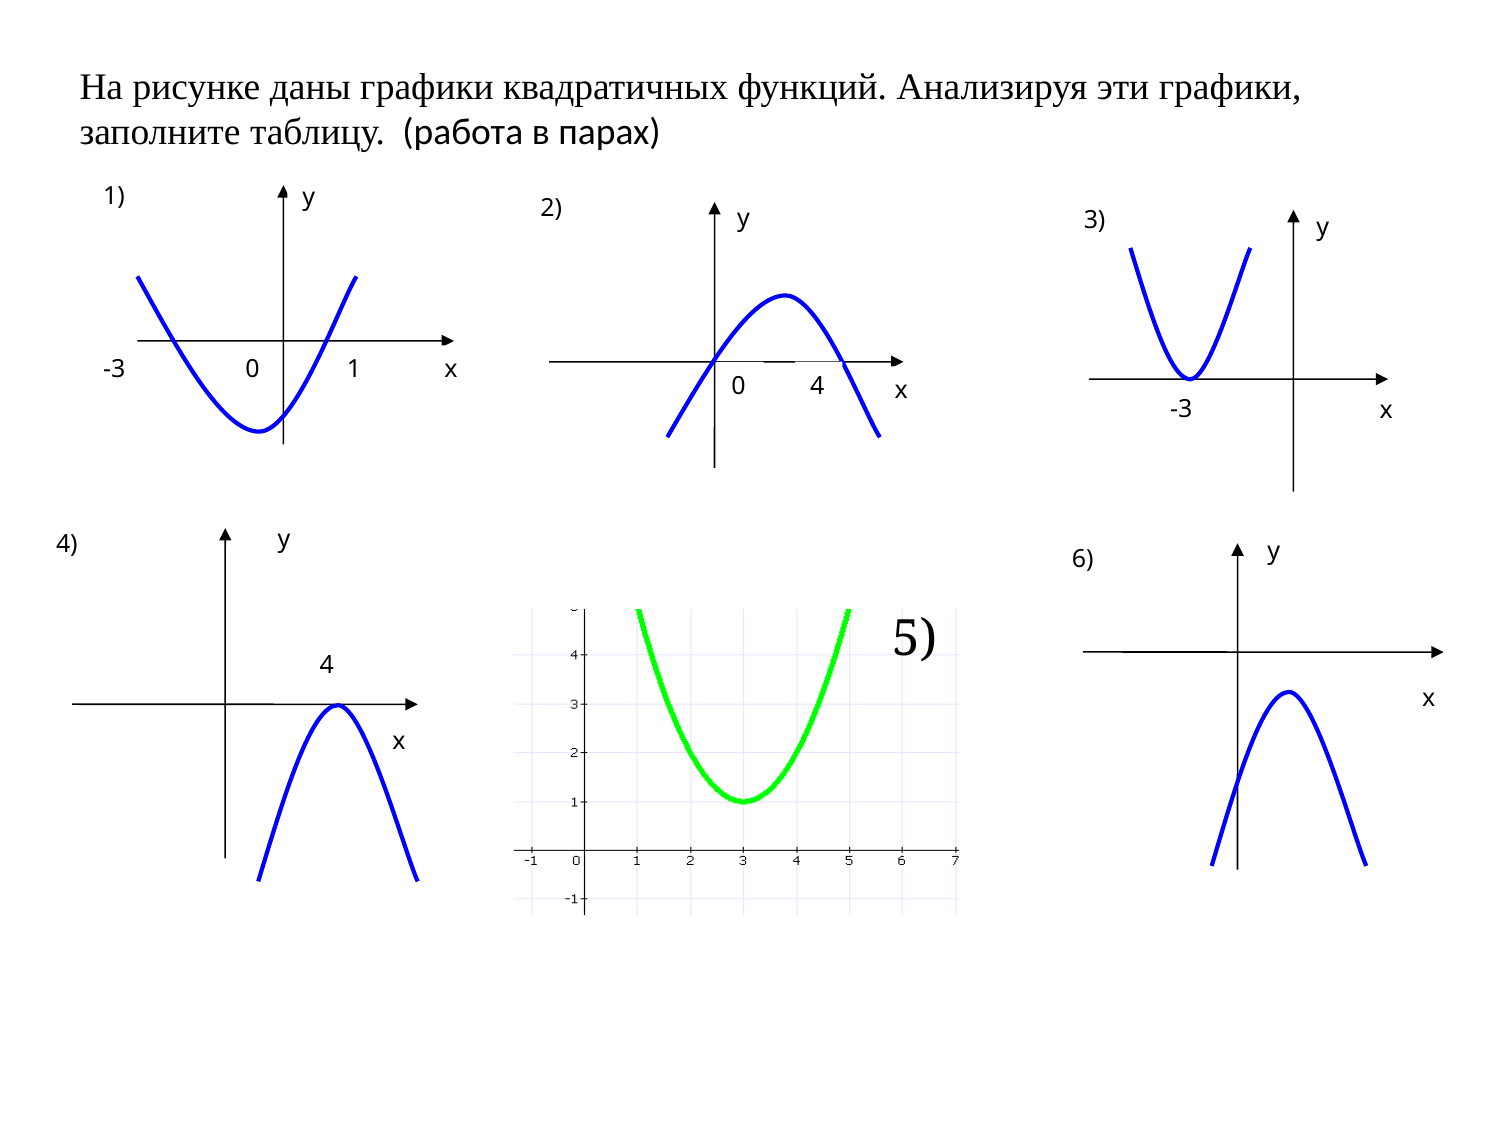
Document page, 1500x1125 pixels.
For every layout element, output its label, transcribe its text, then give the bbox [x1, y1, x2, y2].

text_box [88, 172, 479, 445]
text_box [41, 514, 432, 882]
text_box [513, 597, 960, 915]
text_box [1068, 196, 1412, 492]
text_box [1056, 526, 1459, 870]
text_box На рисунке даны графики квадратичных функций. Анализируя эти графики, заполните таблицу. (работа в парах) [64, 54, 1412, 160]
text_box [525, 184, 928, 469]
